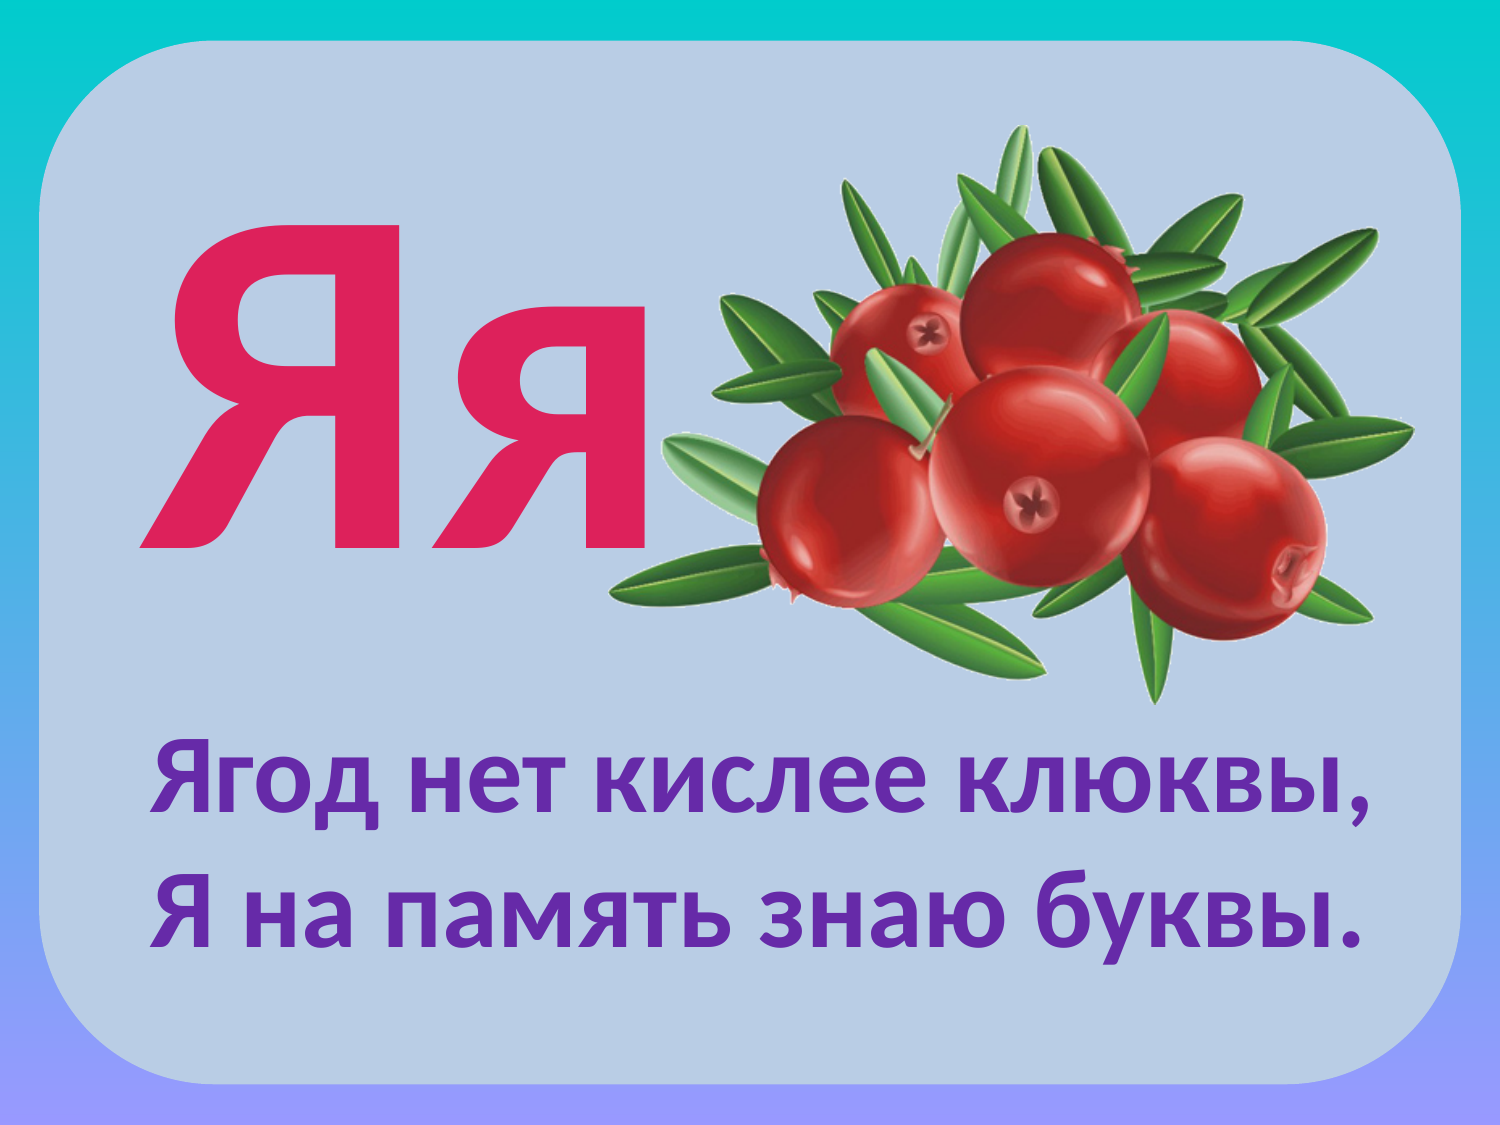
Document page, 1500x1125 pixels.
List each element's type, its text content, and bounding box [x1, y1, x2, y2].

text_box Яя [123, 42, 694, 656]
picture [608, 125, 1415, 705]
text_box [39, 40, 1461, 1085]
text_box Ягод нет кислее клюквы, Я на память знаю буквы. [135, 692, 1447, 978]
